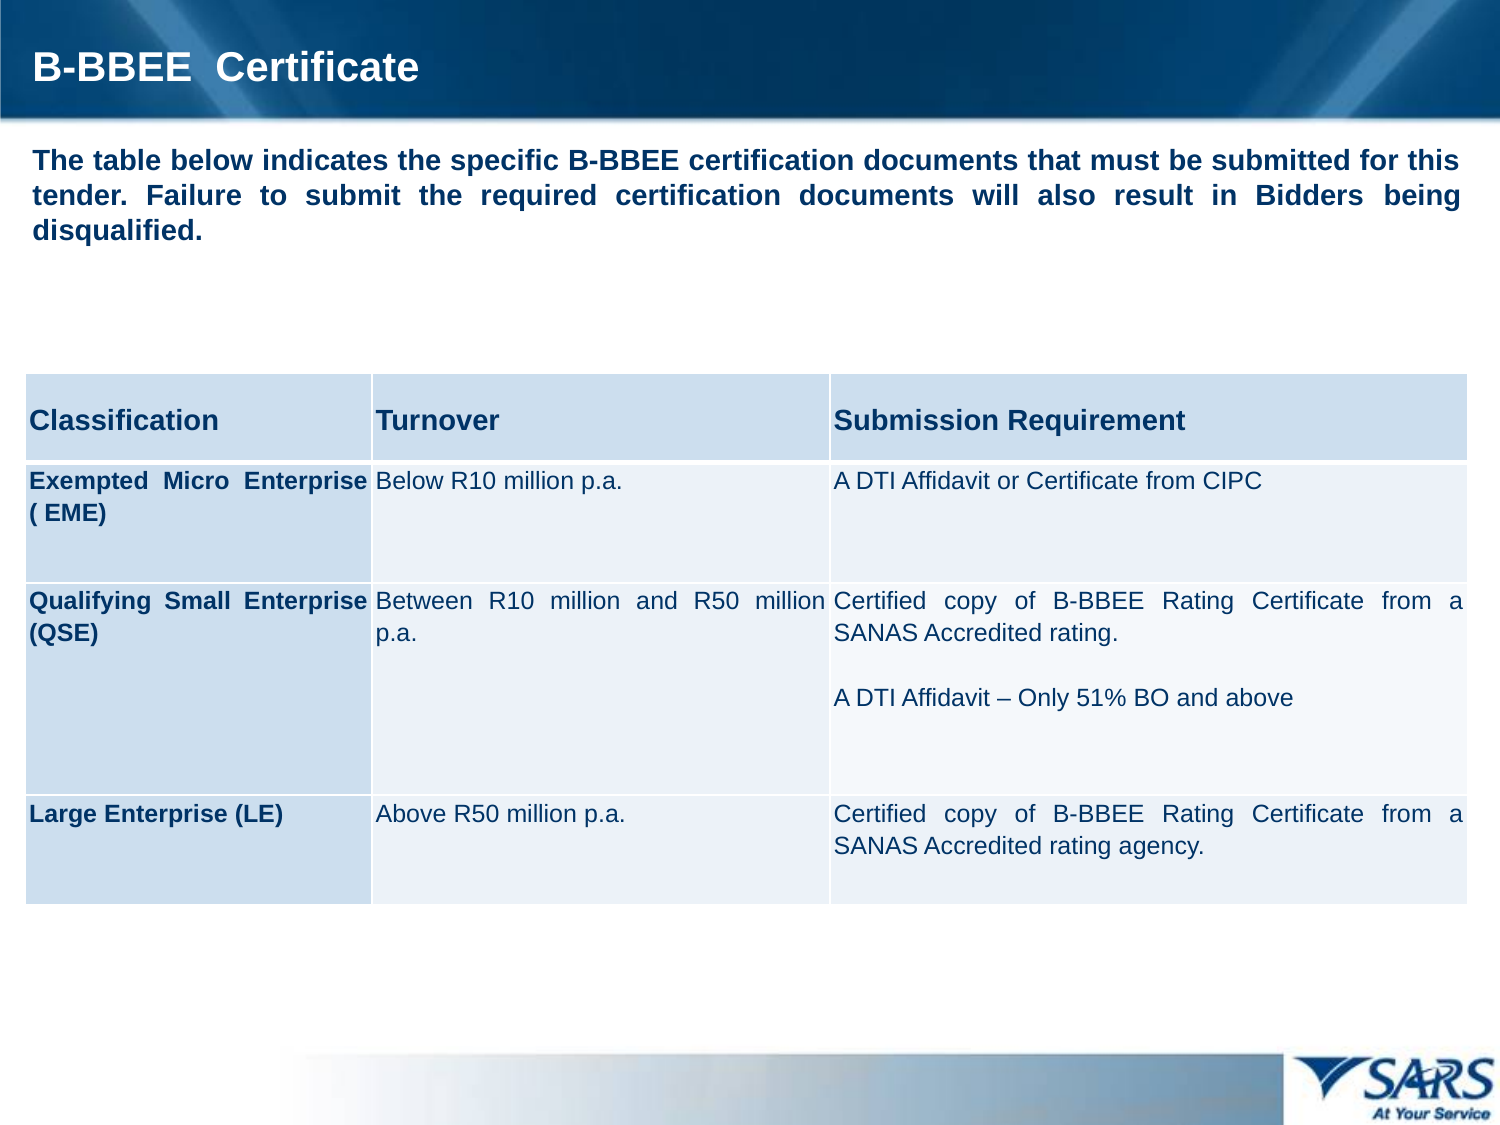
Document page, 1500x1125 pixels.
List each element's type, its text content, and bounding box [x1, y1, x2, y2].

picture [0, 0, 1500, 1125]
table_cell Below R10 million p.a. [373, 465, 829, 582]
table_header Classification [26, 374, 371, 460]
text_box The table below indicates the specific B-BBEE certification documents that must be submitted for this tender. Failure to submit the required certification documents will also result in Bidders being disqualified. [17, 133, 1476, 972]
table_cell Qualifying Small Enterprise (QSE) [26, 584, 371, 794]
table_cell Between R10 million and R50 million p.a. [373, 584, 829, 794]
table_cell Certified copy of B-BBEE Rating Certificate from a SANAS Accredited rating. A DTI Affidavit – Only 51% BO and above [831, 584, 1467, 794]
table_header Turnover [373, 374, 829, 460]
table_cell Certified copy of B-BBEE Rating Certificate from a SANAS Accredited rating agency. [831, 796, 1467, 904]
table_cell Above R50 million p.a. [373, 796, 829, 904]
table_cell Exempted Micro Enterprise ( EME) [26, 465, 371, 582]
title B-BBEE Certificate [32, 39, 1485, 91]
table_cell A DTI Affidavit or Certificate from CIPC [831, 465, 1467, 582]
table_header Submission Requirement [831, 374, 1467, 460]
table_cell Large Enterprise (LE) [26, 796, 371, 904]
